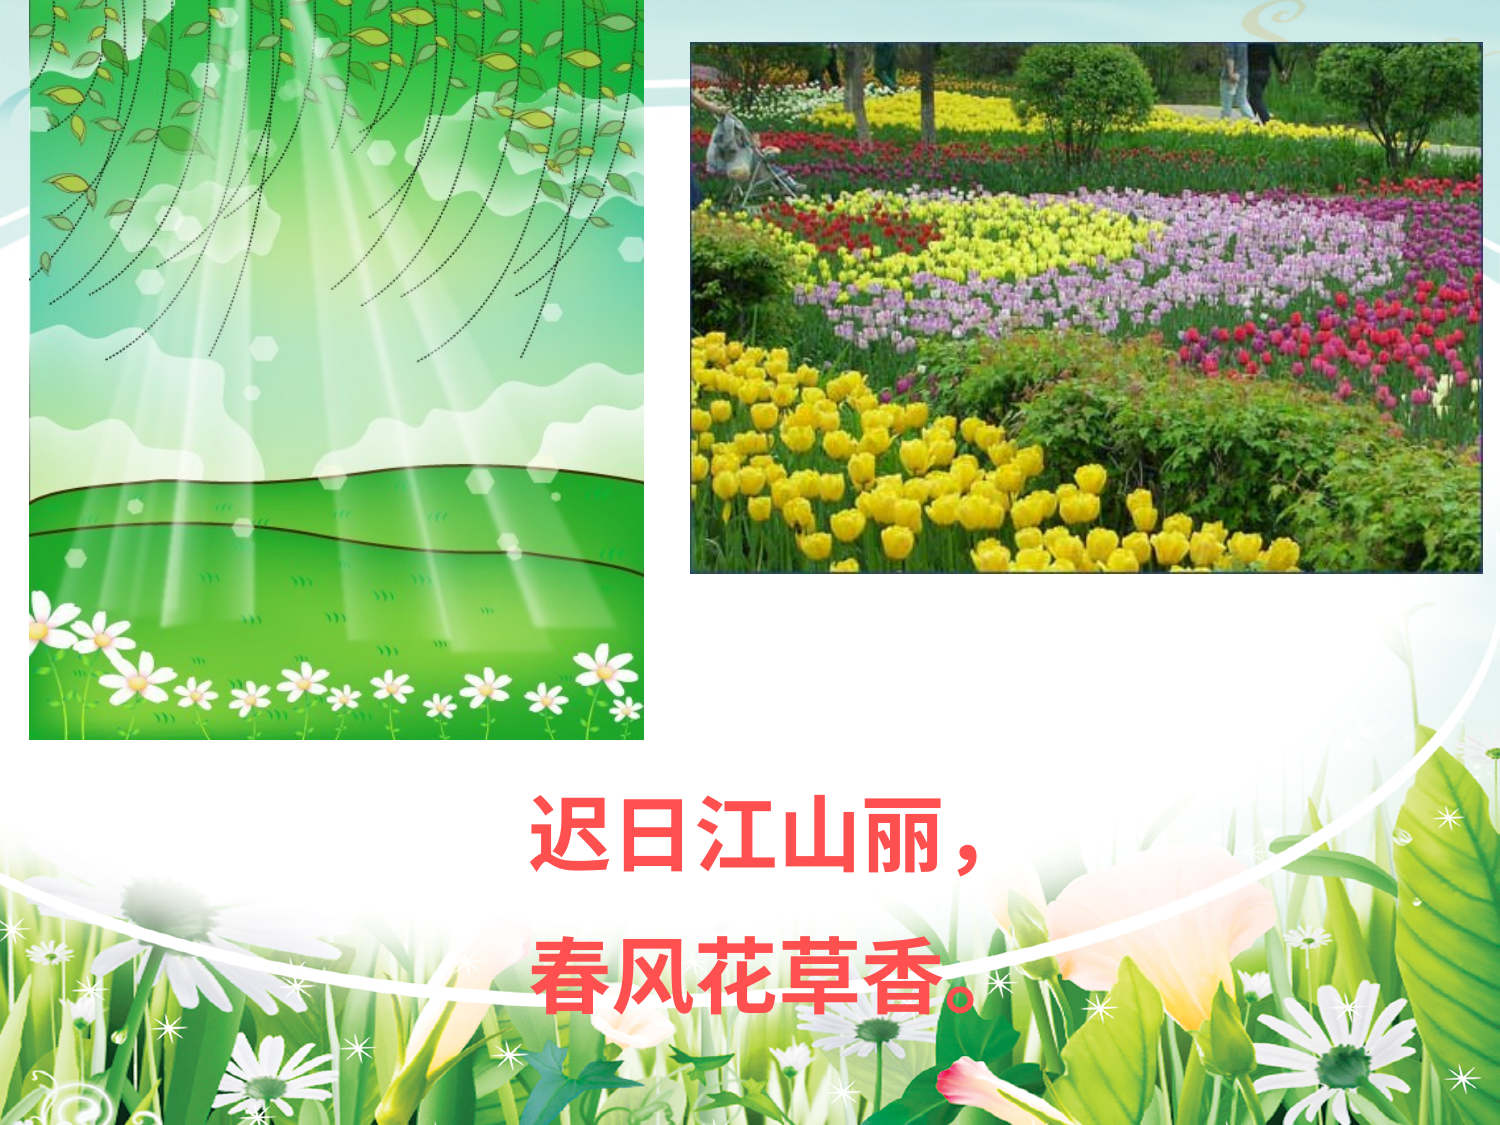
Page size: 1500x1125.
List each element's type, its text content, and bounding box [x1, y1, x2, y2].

text_box 迟日江山丽， 春风花草香。 [513, 774, 1187, 1032]
picture [0, 0, 1500, 1125]
